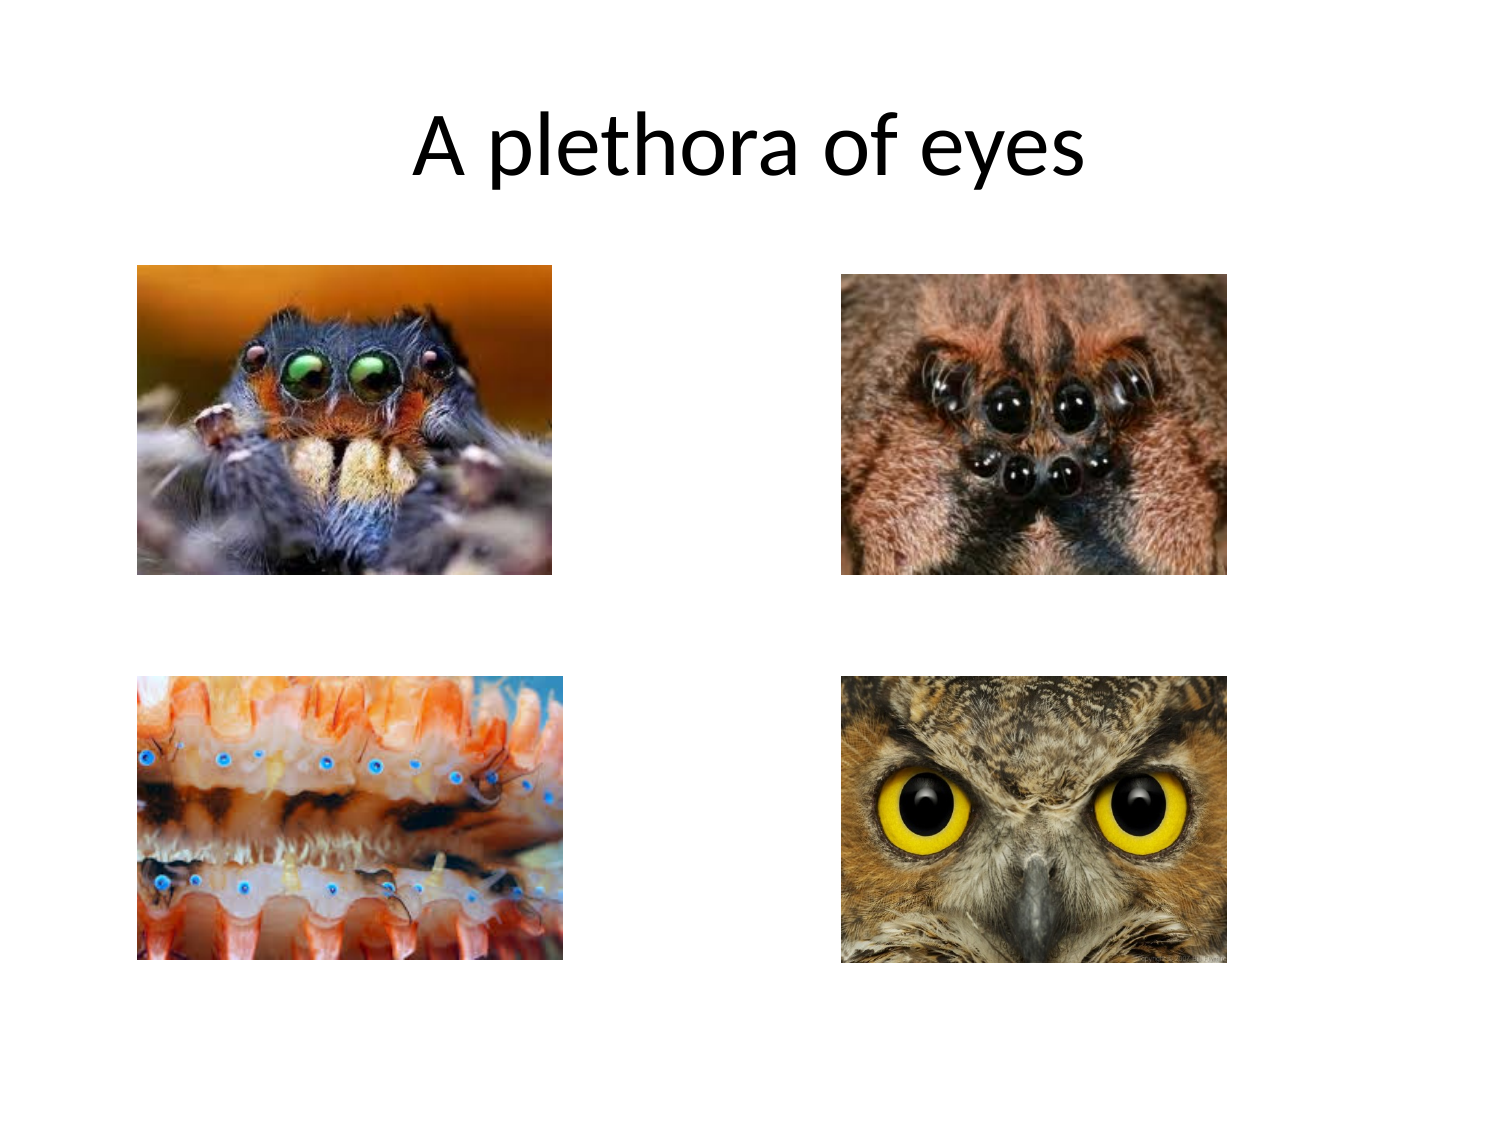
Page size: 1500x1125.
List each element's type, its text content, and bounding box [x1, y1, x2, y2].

title A plethora of eyes [75, 45, 1425, 233]
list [137, 265, 552, 576]
picture [841, 676, 1227, 963]
picture [841, 274, 1227, 576]
picture [137, 676, 563, 960]
